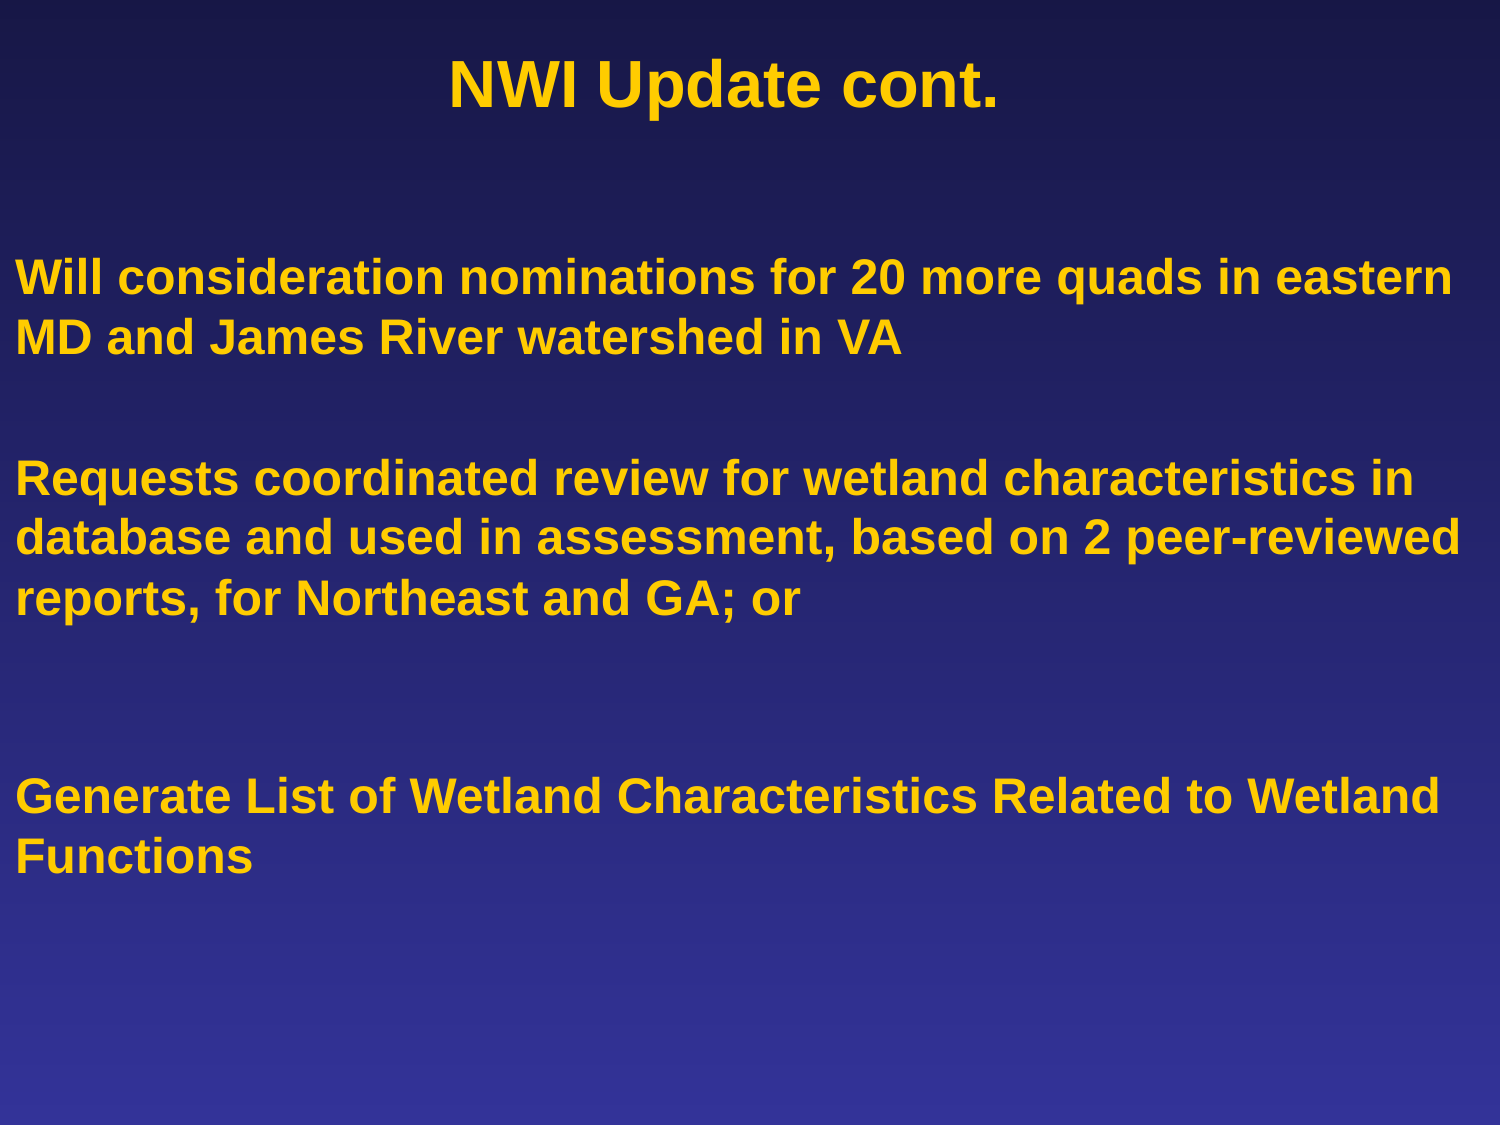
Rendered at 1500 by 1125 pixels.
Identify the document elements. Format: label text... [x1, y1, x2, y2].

title NWI Update cont. [87, 37, 1363, 126]
subtitle Will consideration nominations for 20 more quads in eastern MD and James River watershed in VA Requests coordinated review for wetland characteristics in database and used in assessment, based on 2 peer-reviewed reports, for Northeast and GA; or Generate List of Wetland Characteristics Related to Wetland Functions [0, 237, 1500, 1125]
